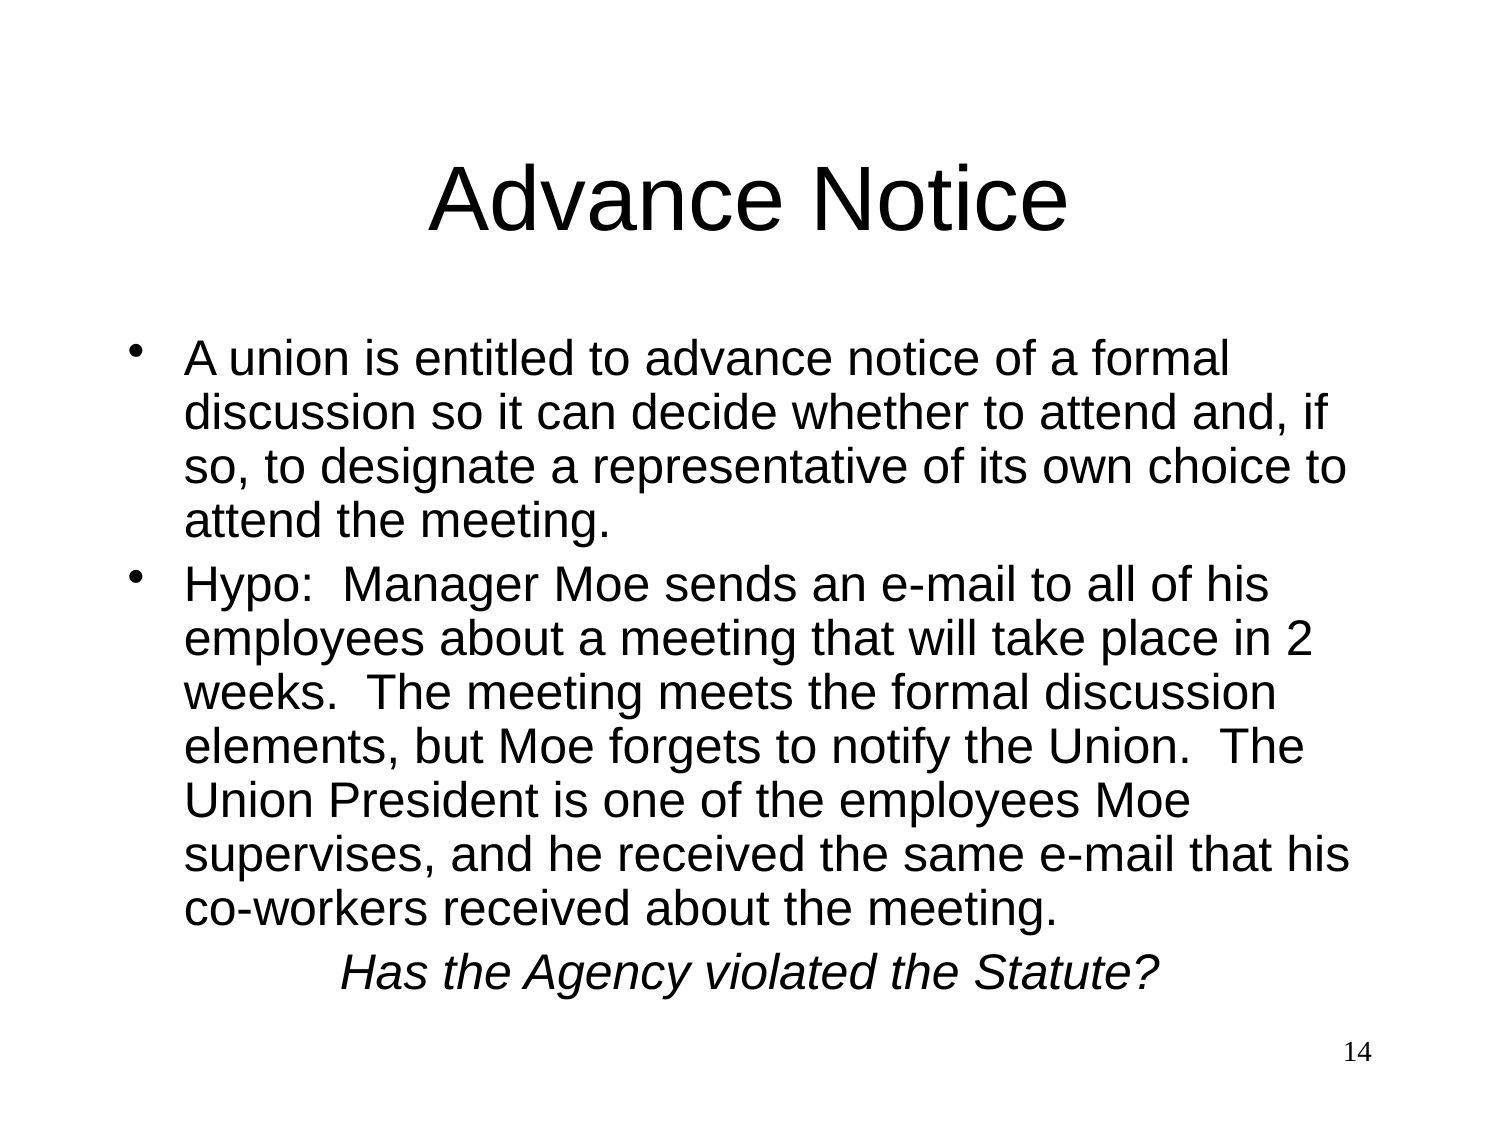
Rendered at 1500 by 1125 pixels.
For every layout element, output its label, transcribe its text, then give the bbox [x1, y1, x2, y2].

slide_number 14 [1074, 1024, 1388, 1101]
list A union is entitled to advance notice of a formal discussion so it can decide whether to attend and, if so, to designate a representative of its own choice to attend the meeting. Hypo: Manager Moe sends an e-mail to all of his employees about a meeting that will take place in 2 weeks. The meeting meets the formal discussion elements, but Moe forgets to notify the Union. The Union President is one of the employees Moe supervises, and he received the same e-mail that his co-workers received about the meeting. Has the Agency violated the Statute? [112, 324, 1388, 1001]
title Advance Notice [112, 99, 1388, 288]
